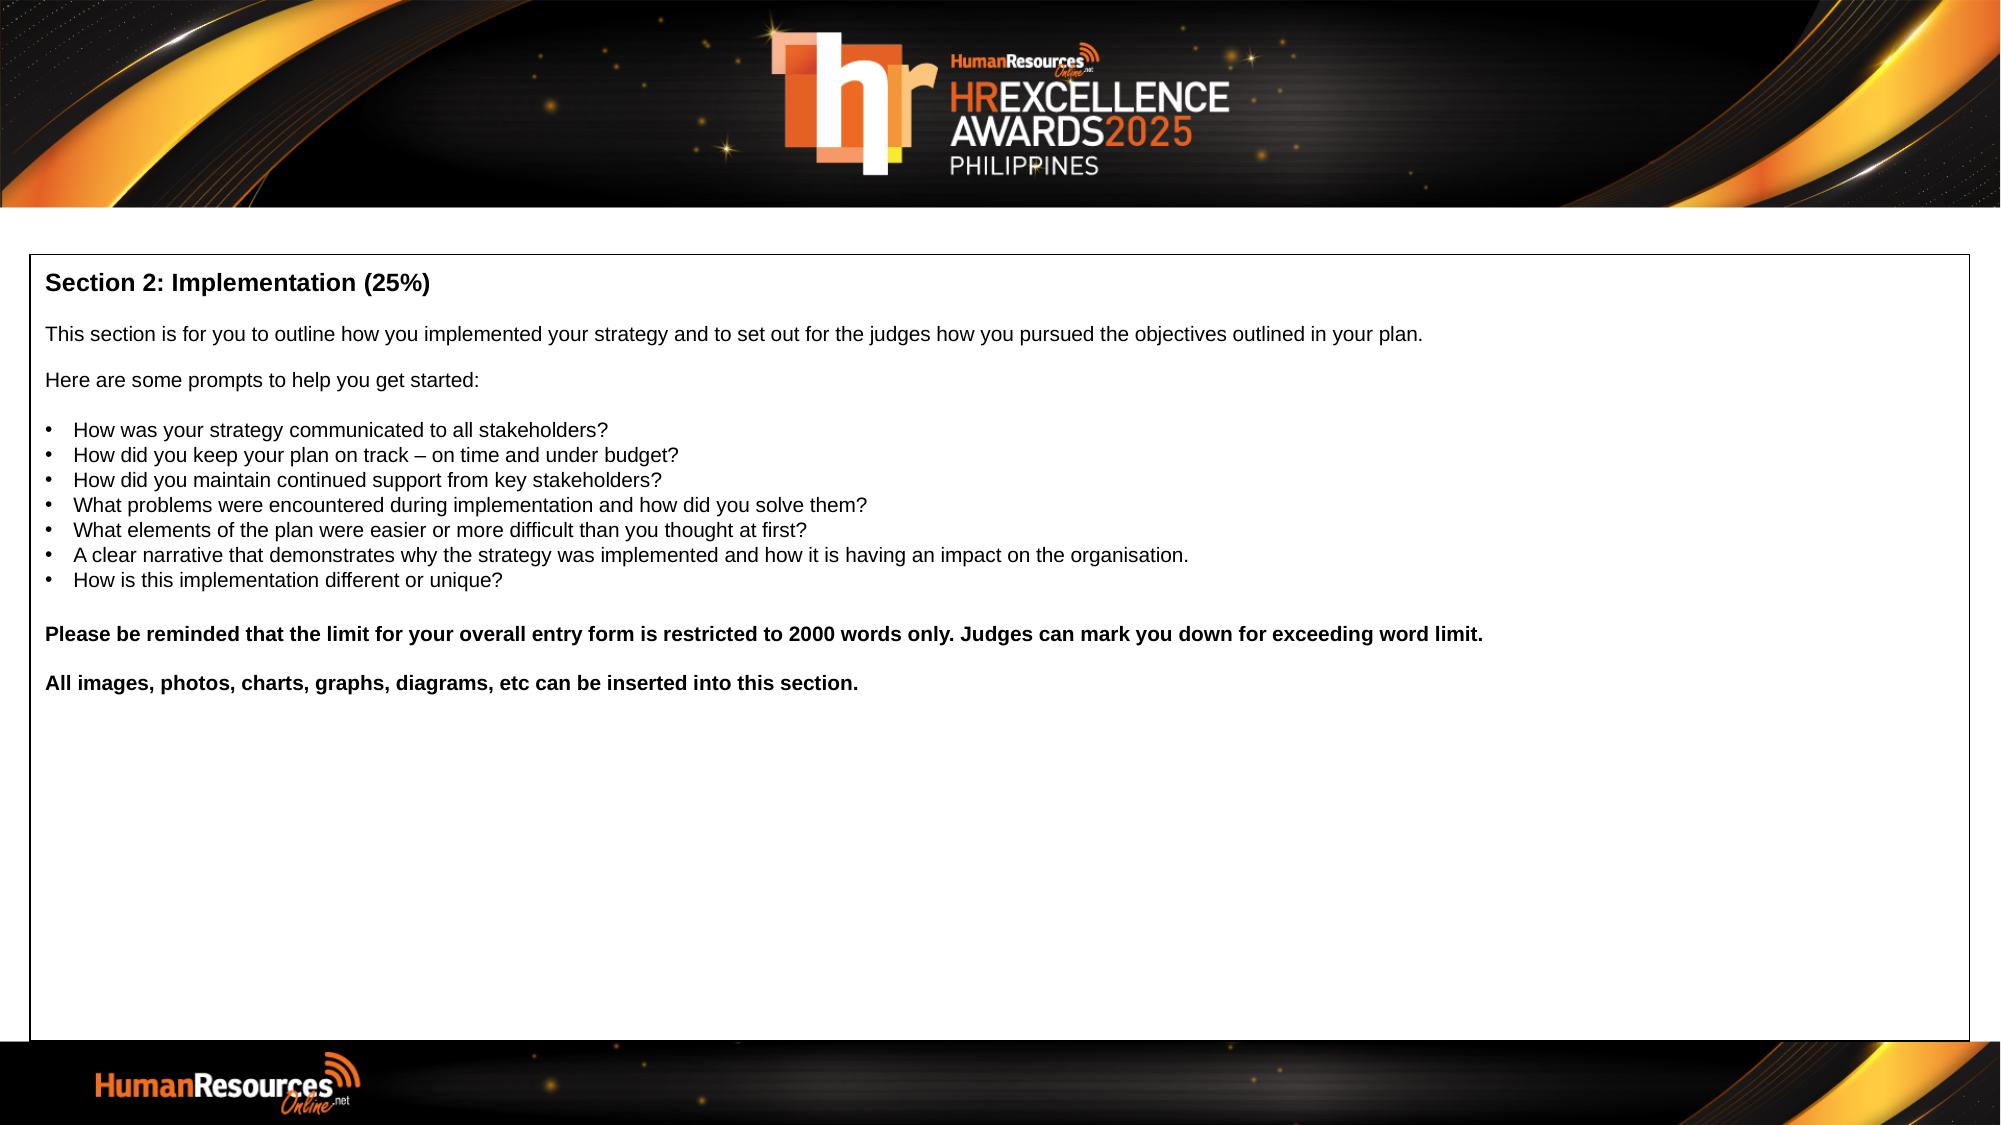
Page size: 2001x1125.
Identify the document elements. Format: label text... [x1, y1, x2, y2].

text_box Section 2: Implementation (25%) This section is for you to outline how you implemented your strategy and to set out for the judges how you pursued the objectives outlined in your plan. Here are some prompts to help you get started: How was your strategy communicated to all stakeholders? How did you keep your plan on track – on time and under budget? How did you maintain continued support from key stakeholders? What problems were encountered during implementation and how did you solve them? What elements of the plan were easier or more difficult than you thought at first? A clear narrative that demonstrates why the strategy was implemented and how it is having an impact on the organisation. How is this implementation different or unique? Please be reminded that the limit for your overall entry form is restricted to 2000 words only. Judges can mark you down for exceeding word limit. All images, photos, charts, graphs, diagrams, etc can be inserted into this section. [30, 254, 1970, 1042]
picture [0, 0, 2001, 1125]
